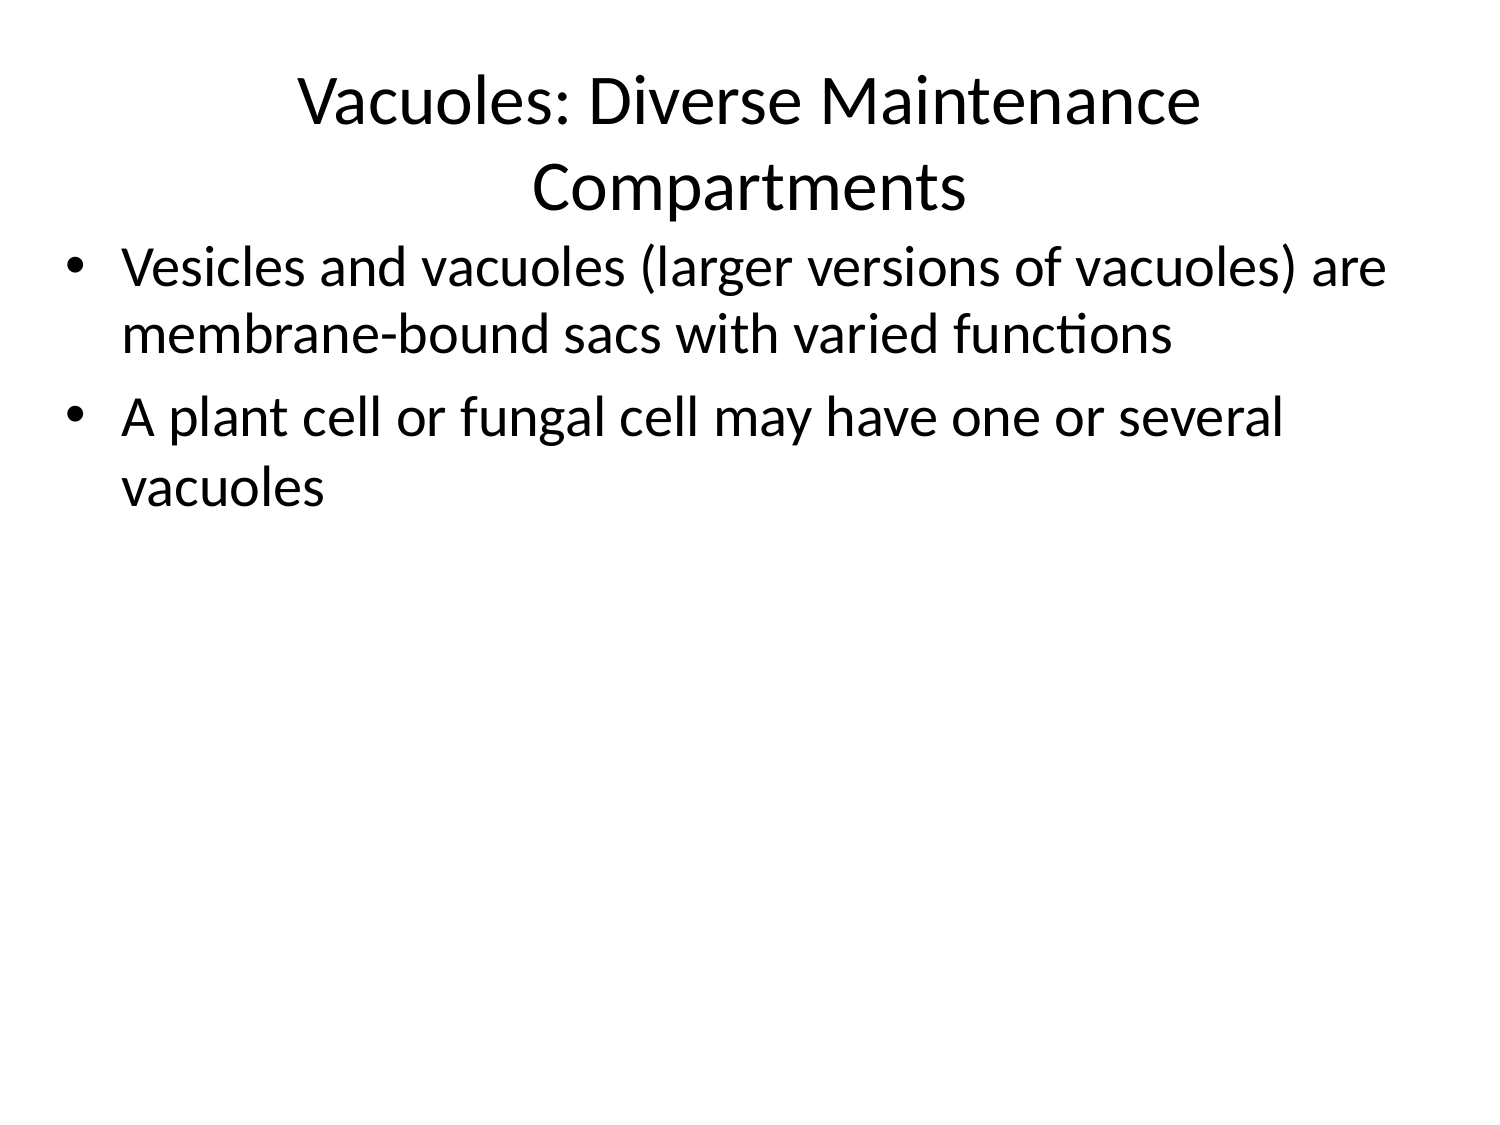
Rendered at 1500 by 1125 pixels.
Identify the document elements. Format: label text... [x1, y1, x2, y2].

list Vesicles and vacuoles (larger versions of vacuoles) are membrane-bound sacs with varied functions A plant cell or fungal cell may have one or several vacuoles [50, 224, 1450, 642]
title Vacuoles: Diverse Maintenance Compartments [75, 45, 1425, 224]
